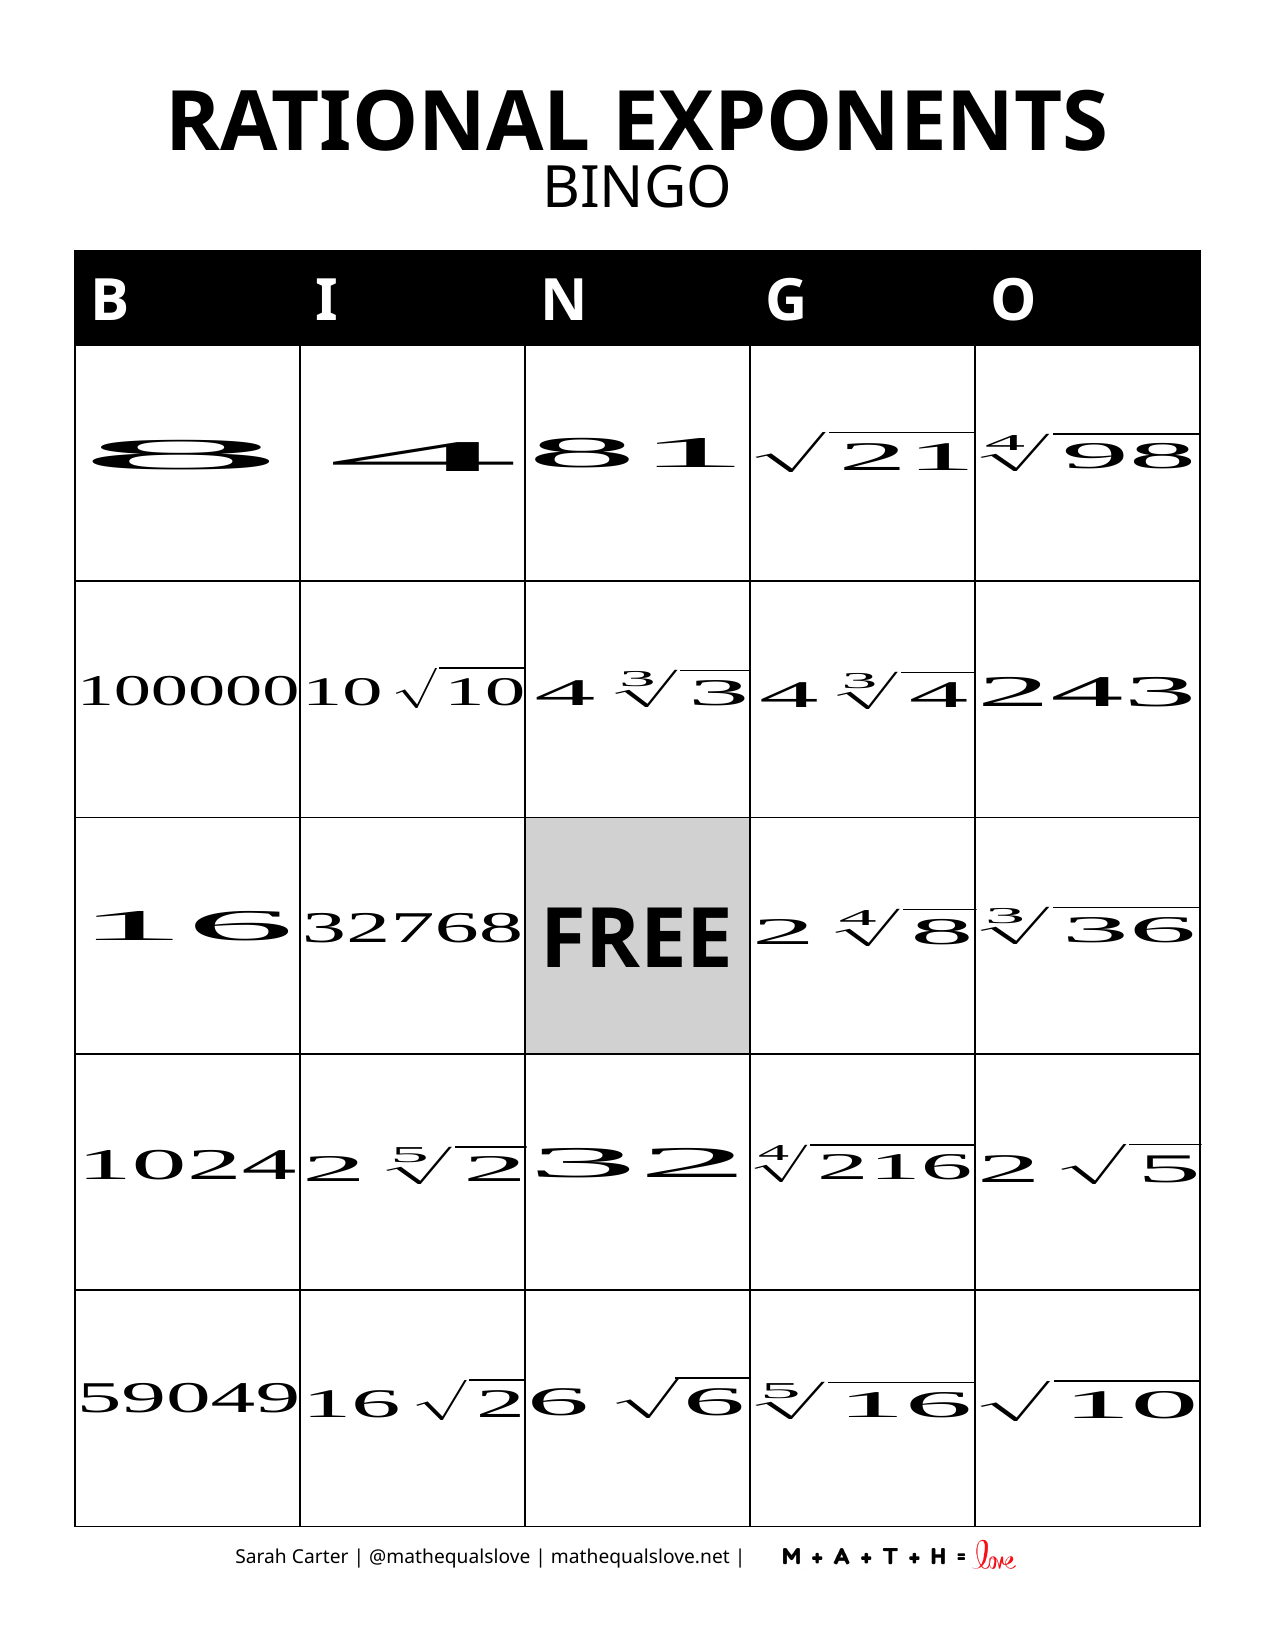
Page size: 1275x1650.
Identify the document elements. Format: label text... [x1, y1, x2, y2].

table_header O [976, 251, 1199, 344]
table_cell [751, 1291, 974, 1526]
table_cell [76, 346, 299, 580]
table_cell [751, 582, 974, 817]
table_cell [526, 1055, 749, 1289]
table_cell [751, 818, 974, 1053]
table_cell [301, 1291, 524, 1526]
table_header G [751, 251, 974, 344]
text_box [220, 1535, 1055, 1576]
table_header N [526, 251, 749, 344]
text_box RATIONAL EXPONENTS [74, 59, 1200, 175]
table_cell [526, 1291, 749, 1526]
table_cell [76, 1291, 299, 1526]
table_cell [976, 1055, 1199, 1289]
table_cell FREE [526, 818, 749, 1053]
table_cell [301, 582, 524, 817]
table_cell [976, 582, 1199, 817]
table_cell [301, 818, 524, 1053]
table_cell [76, 818, 299, 1053]
table_cell [751, 346, 974, 580]
table_cell [76, 1055, 299, 1289]
table_cell [526, 582, 749, 817]
table_cell [301, 1055, 524, 1289]
table_cell [301, 346, 524, 580]
table_header B [76, 251, 299, 344]
table_cell [526, 346, 749, 580]
table_cell [76, 582, 299, 817]
table_header I [301, 251, 524, 344]
table_cell [976, 1291, 1199, 1526]
table_cell [751, 1055, 974, 1289]
table_cell [976, 346, 1199, 580]
text_box BINGO [74, 175, 1200, 226]
table_cell [976, 818, 1199, 1053]
